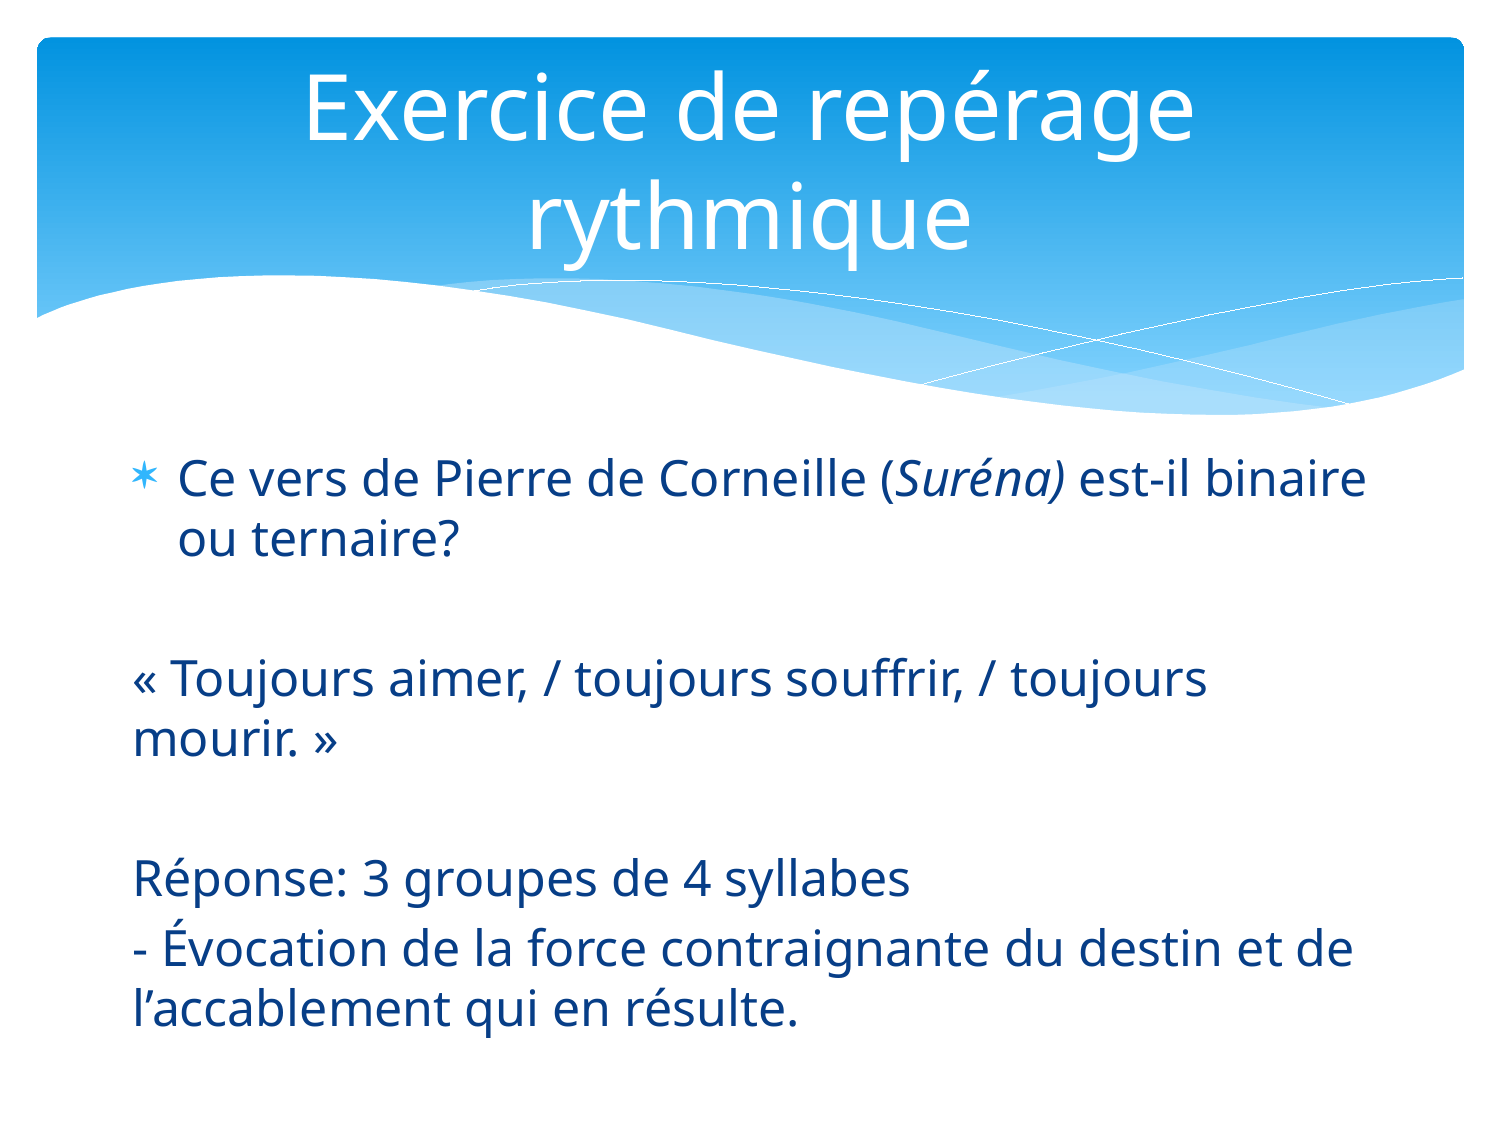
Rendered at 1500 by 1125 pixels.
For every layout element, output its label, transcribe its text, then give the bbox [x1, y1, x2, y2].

list Ce vers de Pierre de Corneille (Suréna) est-il binaire ou ternaire? « Toujours aimer, / toujours souffrir, / toujours mourir. » Réponse: 3 groupes de 4 syllabes - Évocation de la force contraignante du destin et de l’accablement qui en résulte. [117, 438, 1425, 1062]
title Exercice de repérage rythmique [75, 55, 1425, 261]
